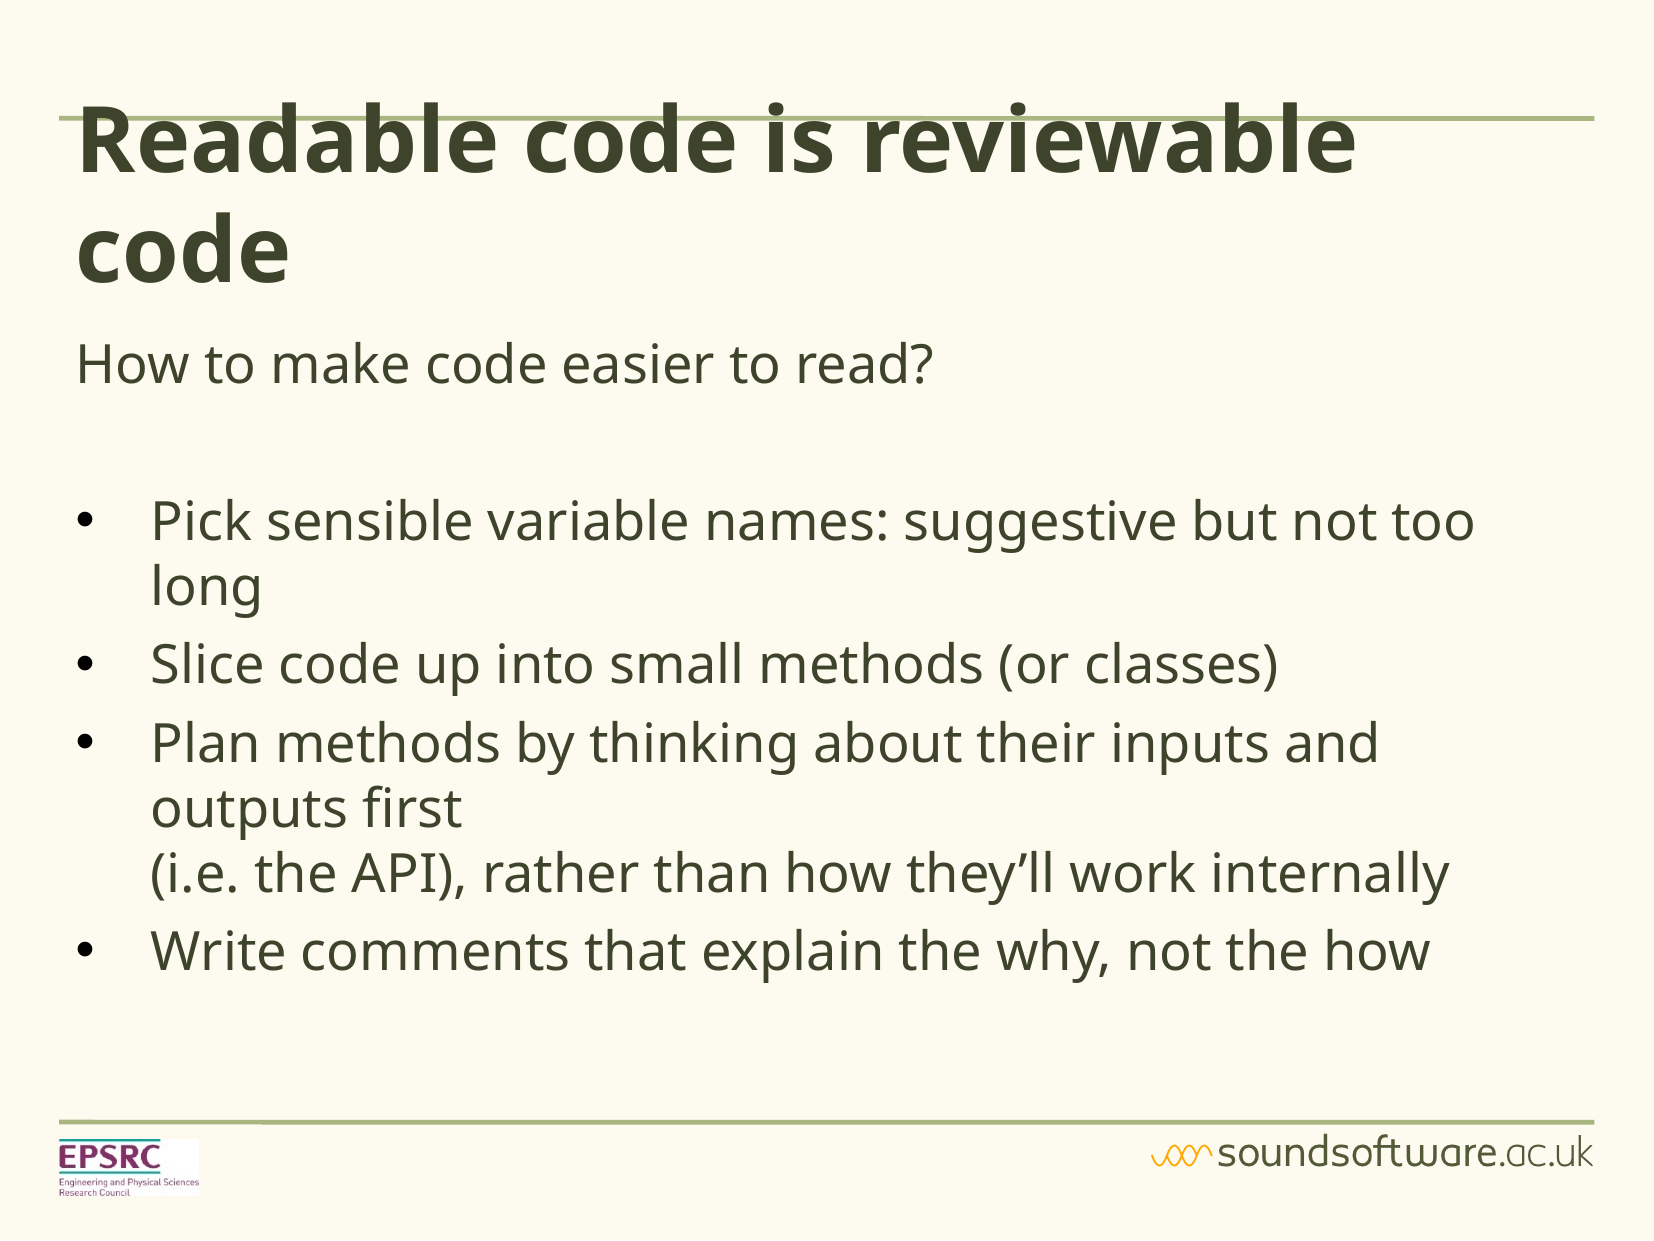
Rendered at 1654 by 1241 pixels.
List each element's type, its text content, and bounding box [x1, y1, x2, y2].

list How to make code easier to read? Pick sensible variable names: suggestive but not too long Slice code up into small methods (or classes) Plan methods by thinking about their inputs and outputs first (i.e. the API), rather than how they’ll work internally Write comments that explain the why, not the how [59, 321, 1592, 1137]
picture [1151, 1133, 1593, 1167]
picture [59, 1139, 199, 1196]
title Readable code is reviewable code [59, 118, 1592, 263]
